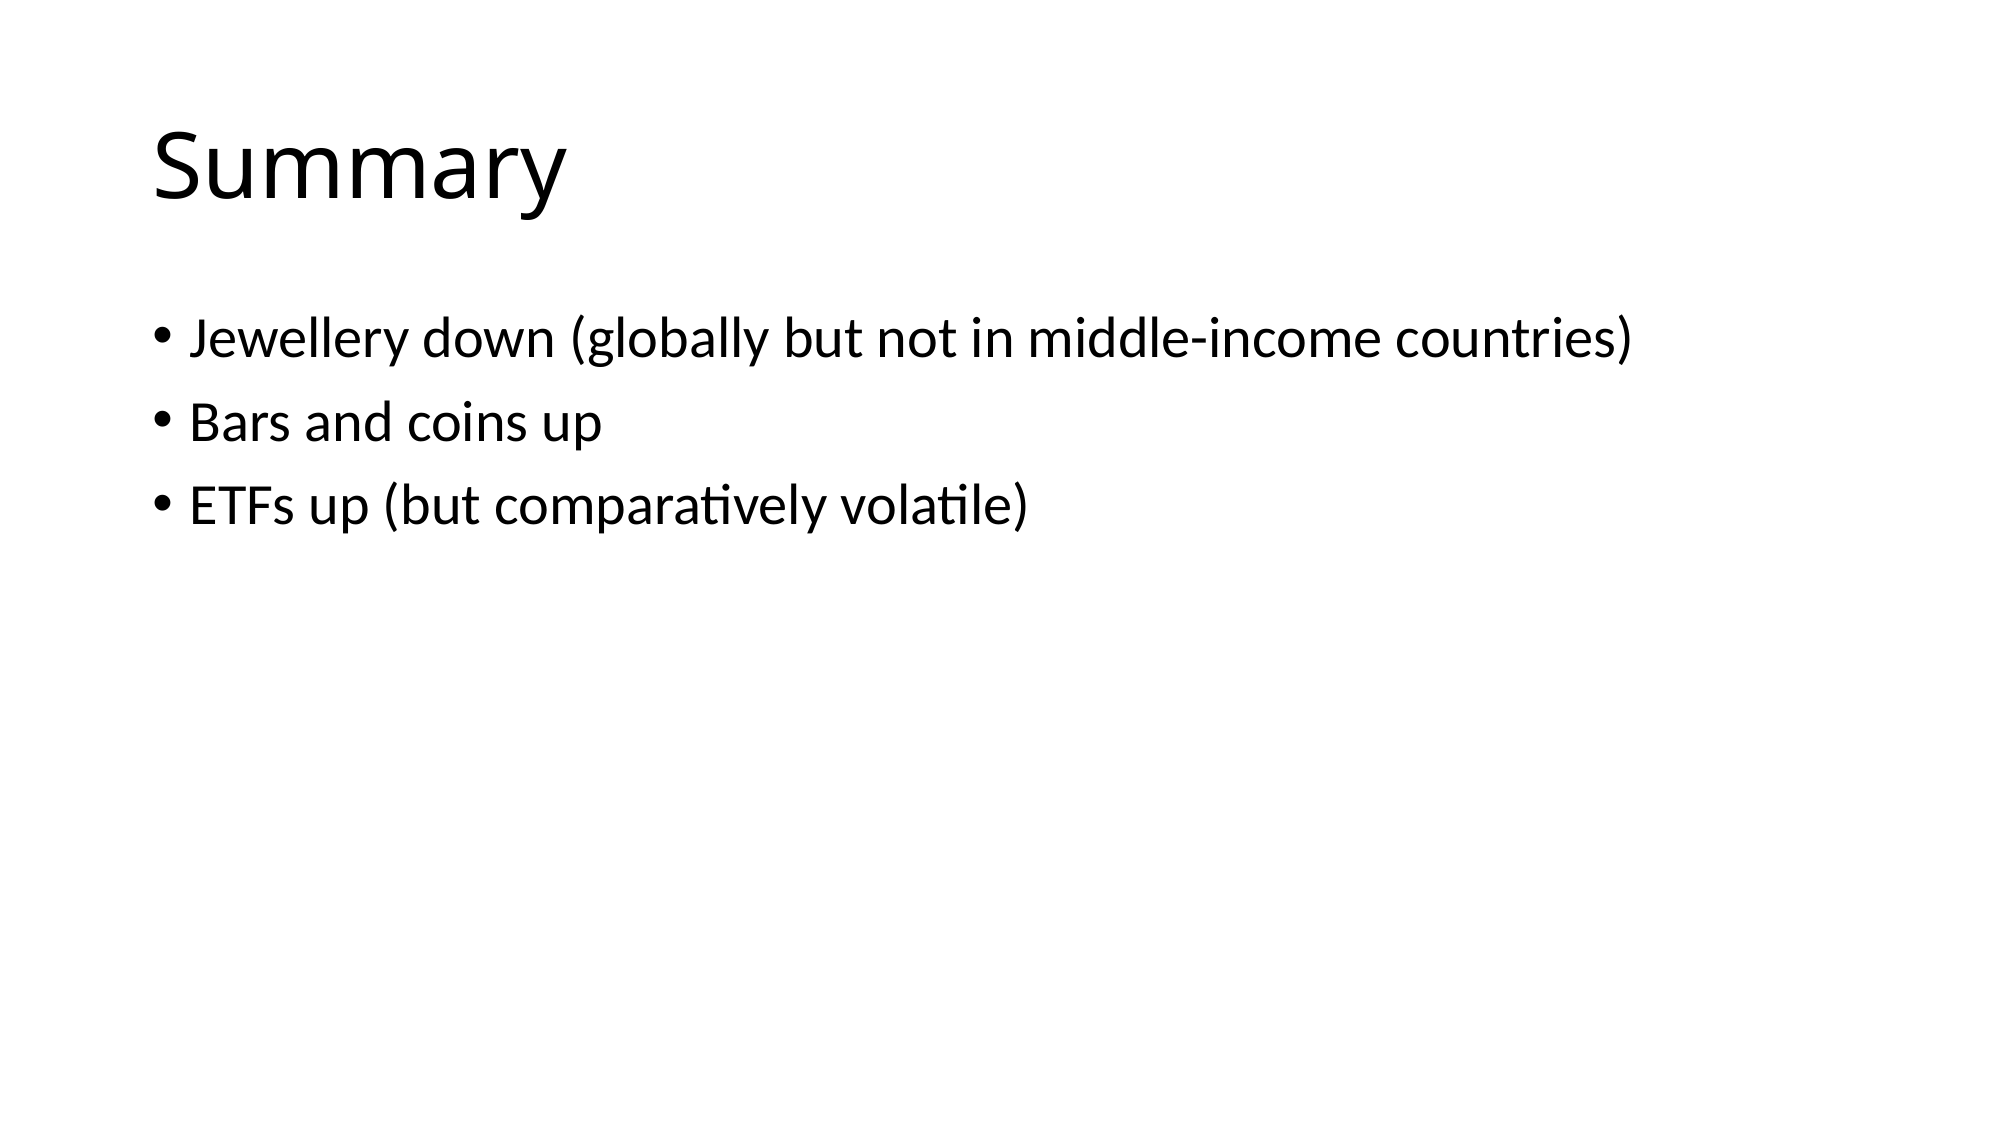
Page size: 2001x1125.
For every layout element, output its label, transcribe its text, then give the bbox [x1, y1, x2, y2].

title Summary [137, 59, 1863, 278]
list Jewellery down (globally but not in middle-income countries) Bars and coins up ETFs up (but comparatively volatile) [137, 299, 1863, 1014]
